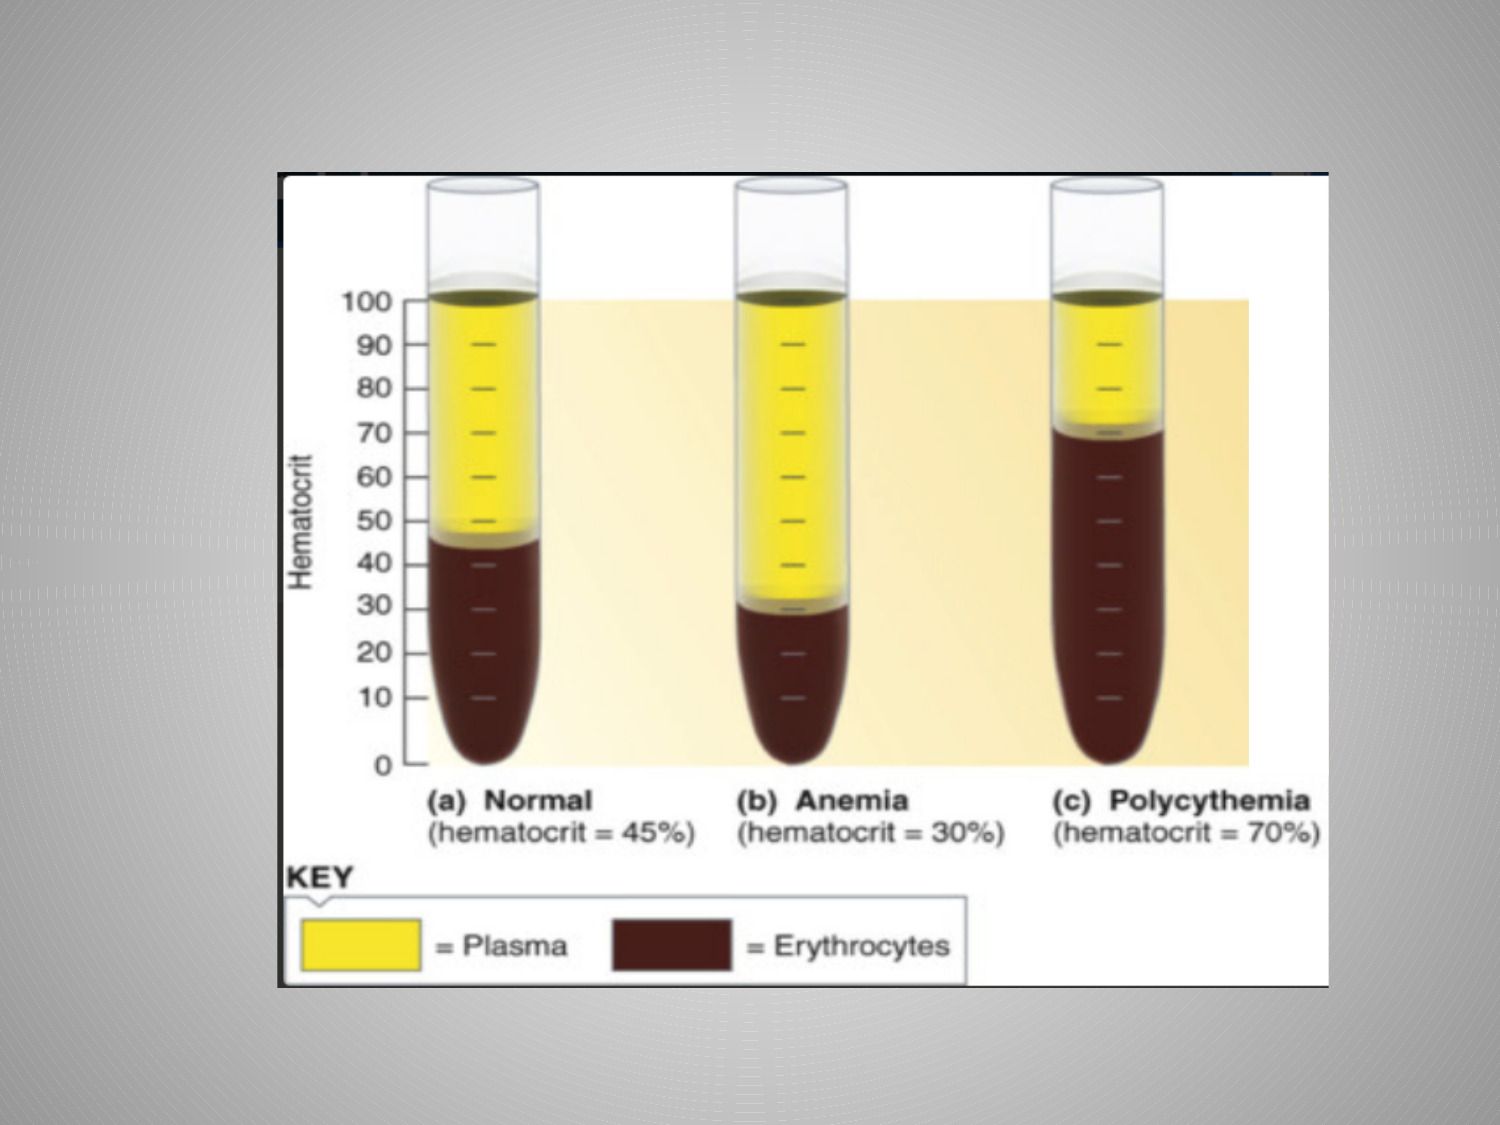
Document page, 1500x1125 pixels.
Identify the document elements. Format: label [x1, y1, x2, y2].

text_box [277, 172, 1329, 988]
